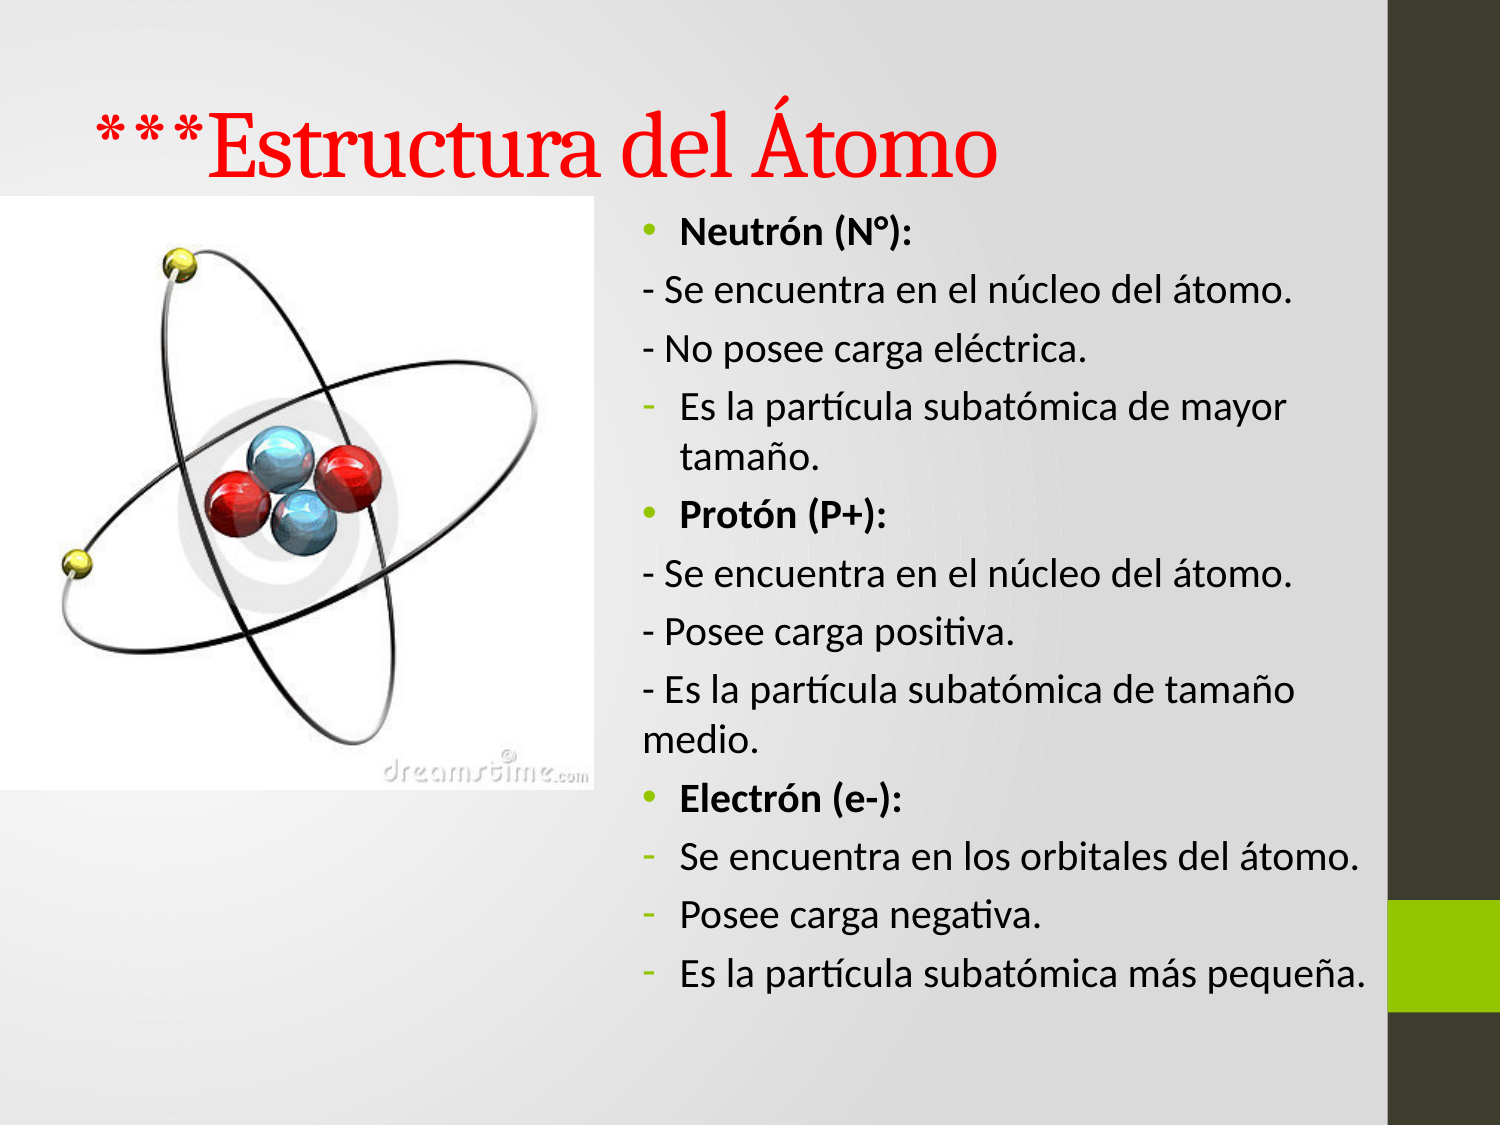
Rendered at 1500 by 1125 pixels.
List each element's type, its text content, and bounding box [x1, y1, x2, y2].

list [0, 195, 594, 790]
title ***Estructura del Átomo [75, 45, 1325, 233]
list Neutrón (N°): - Se encuentra en el núcleo del átomo. - No posee carga eléctrica. Es la partícula subatómica de mayor tamaño. Protón (P+): - Se encuentra en el núcleo del átomo. - Posee carga positiva. - Es la partícula subatómica de tamaño medio. Electrón (e-): Se encuentra en los orbitales del átomo. Posee carga negativa. Es la partícula subatómica más pequeña. [608, 196, 1385, 1059]
